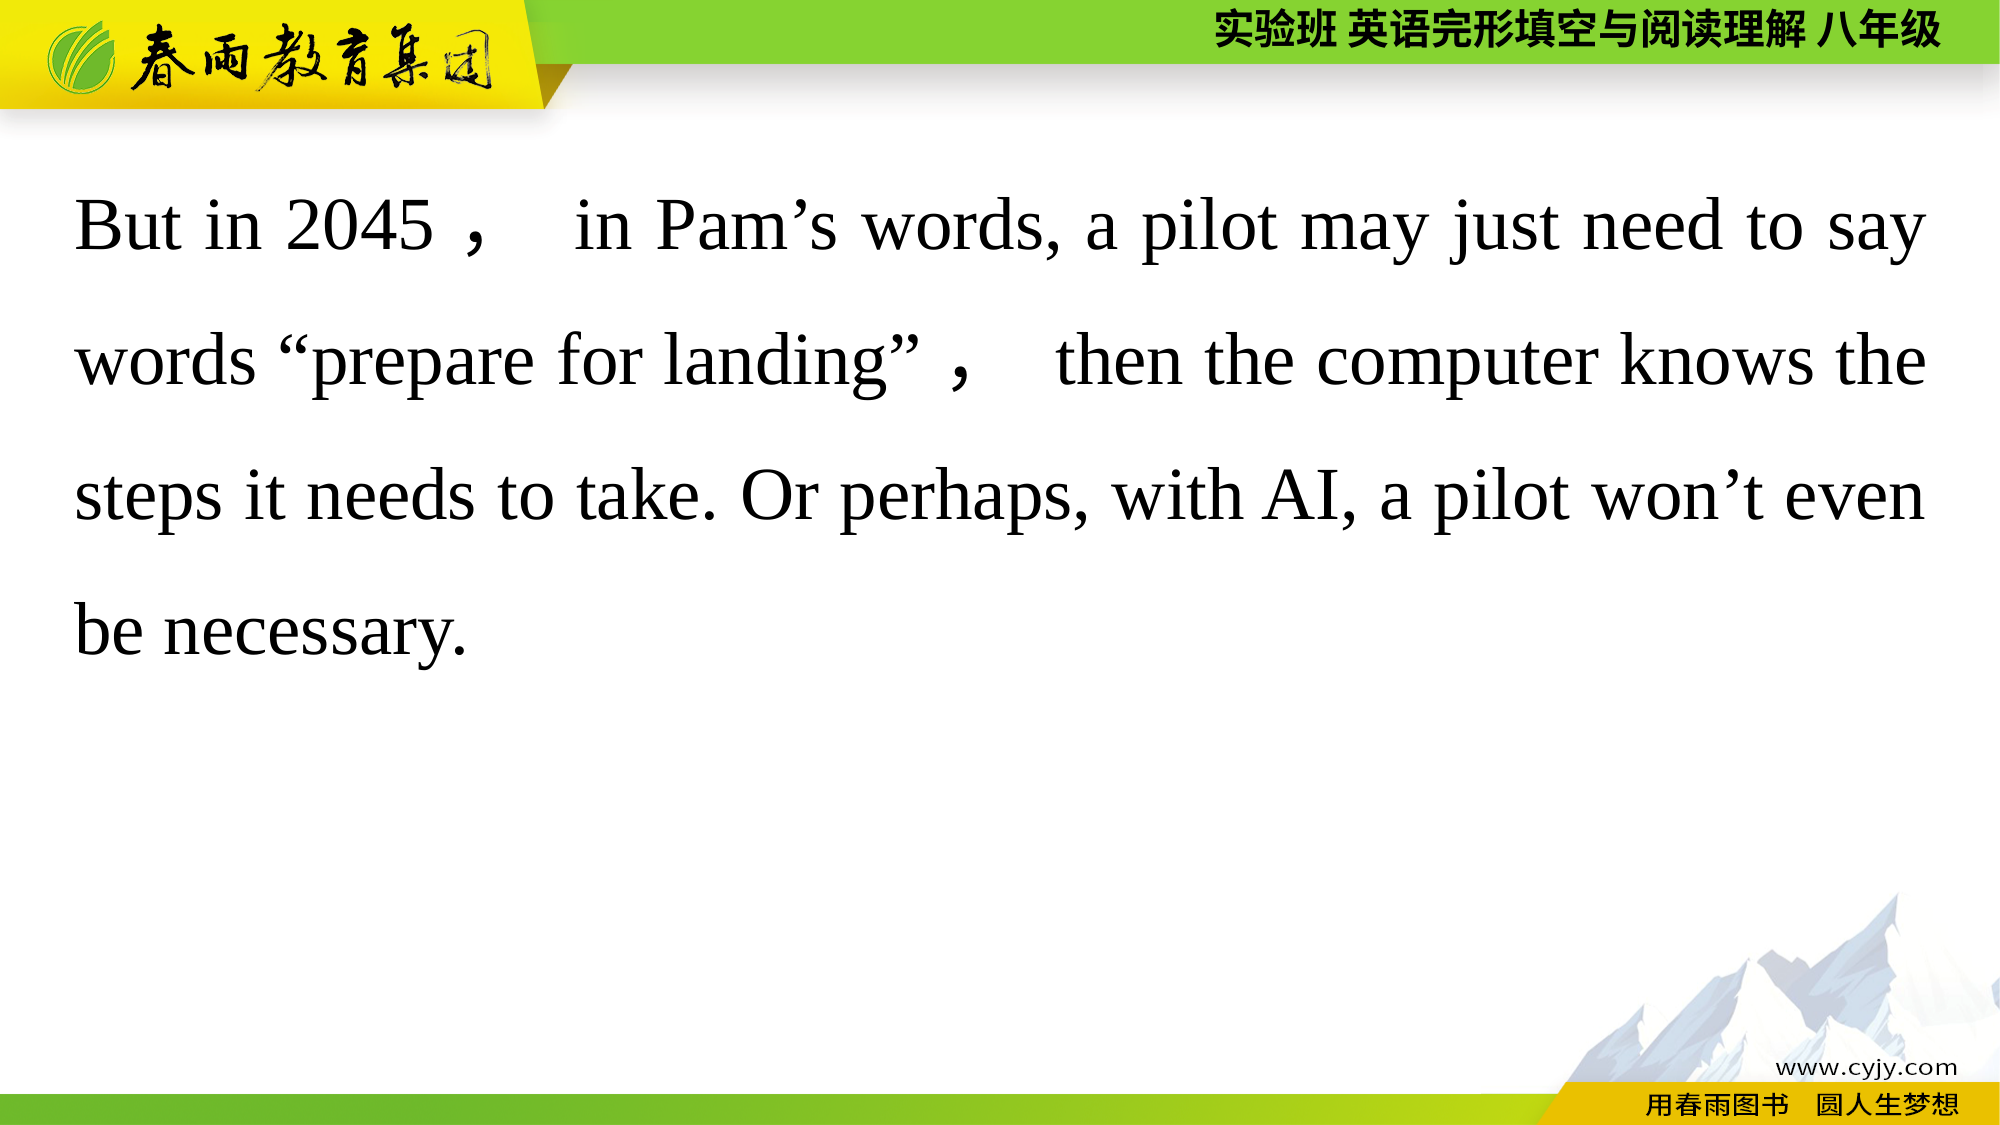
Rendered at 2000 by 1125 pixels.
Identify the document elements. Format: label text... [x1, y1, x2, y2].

list But in 2045， in Pam’s words, a pilot may just need to say words “prepare for landing”， then the computer knows the steps it needs to take. Or perhaps, with AI, a pilot won’t even be necessary. [59, 122, 1944, 683]
picture [0, 0, 2000, 1125]
